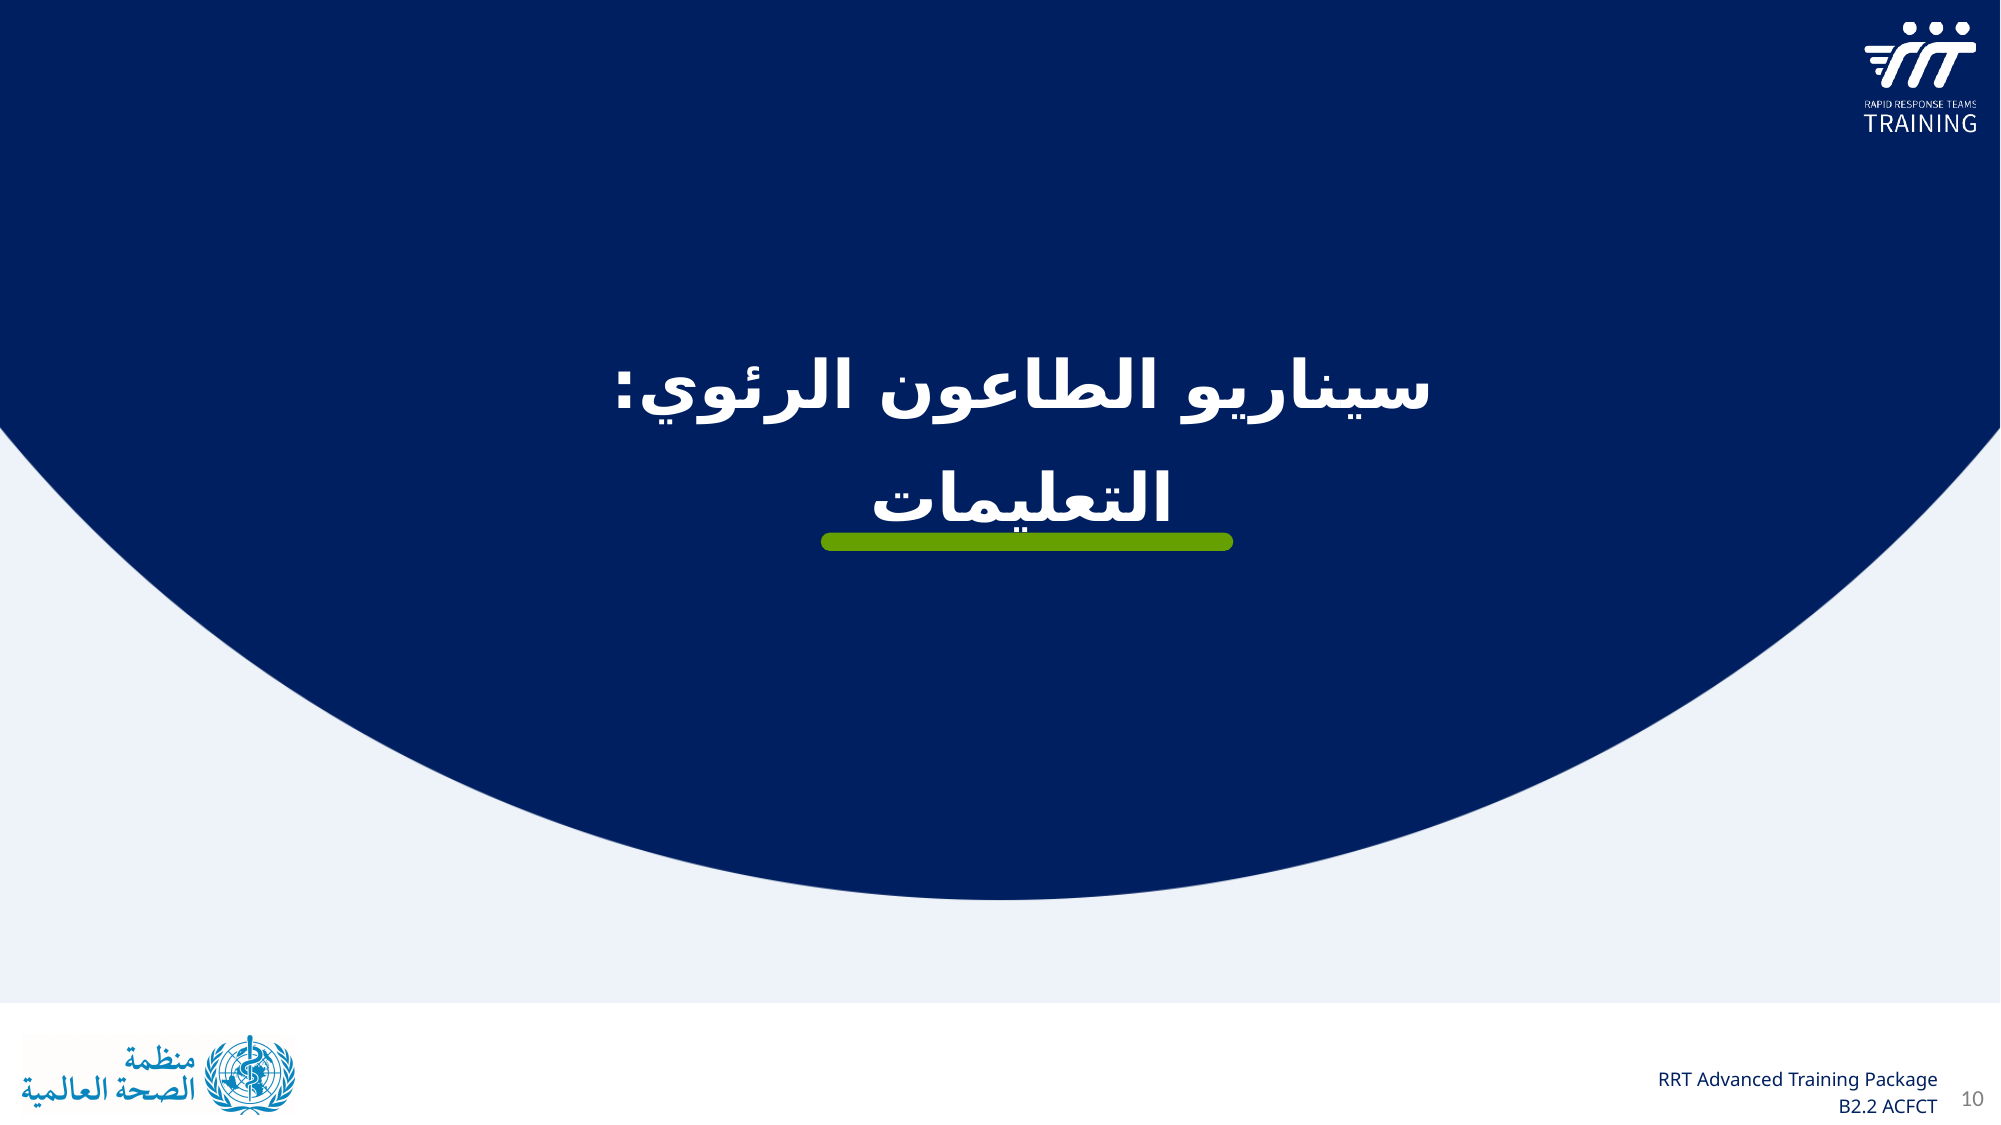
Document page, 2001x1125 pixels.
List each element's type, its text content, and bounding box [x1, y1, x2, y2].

picture [22, 1035, 295, 1115]
picture [252, 1050, 258, 1059]
title سيناريو الطاعون الرئوي: التعليمات [494, 282, 1552, 562]
picture [0, 0, 2001, 1003]
